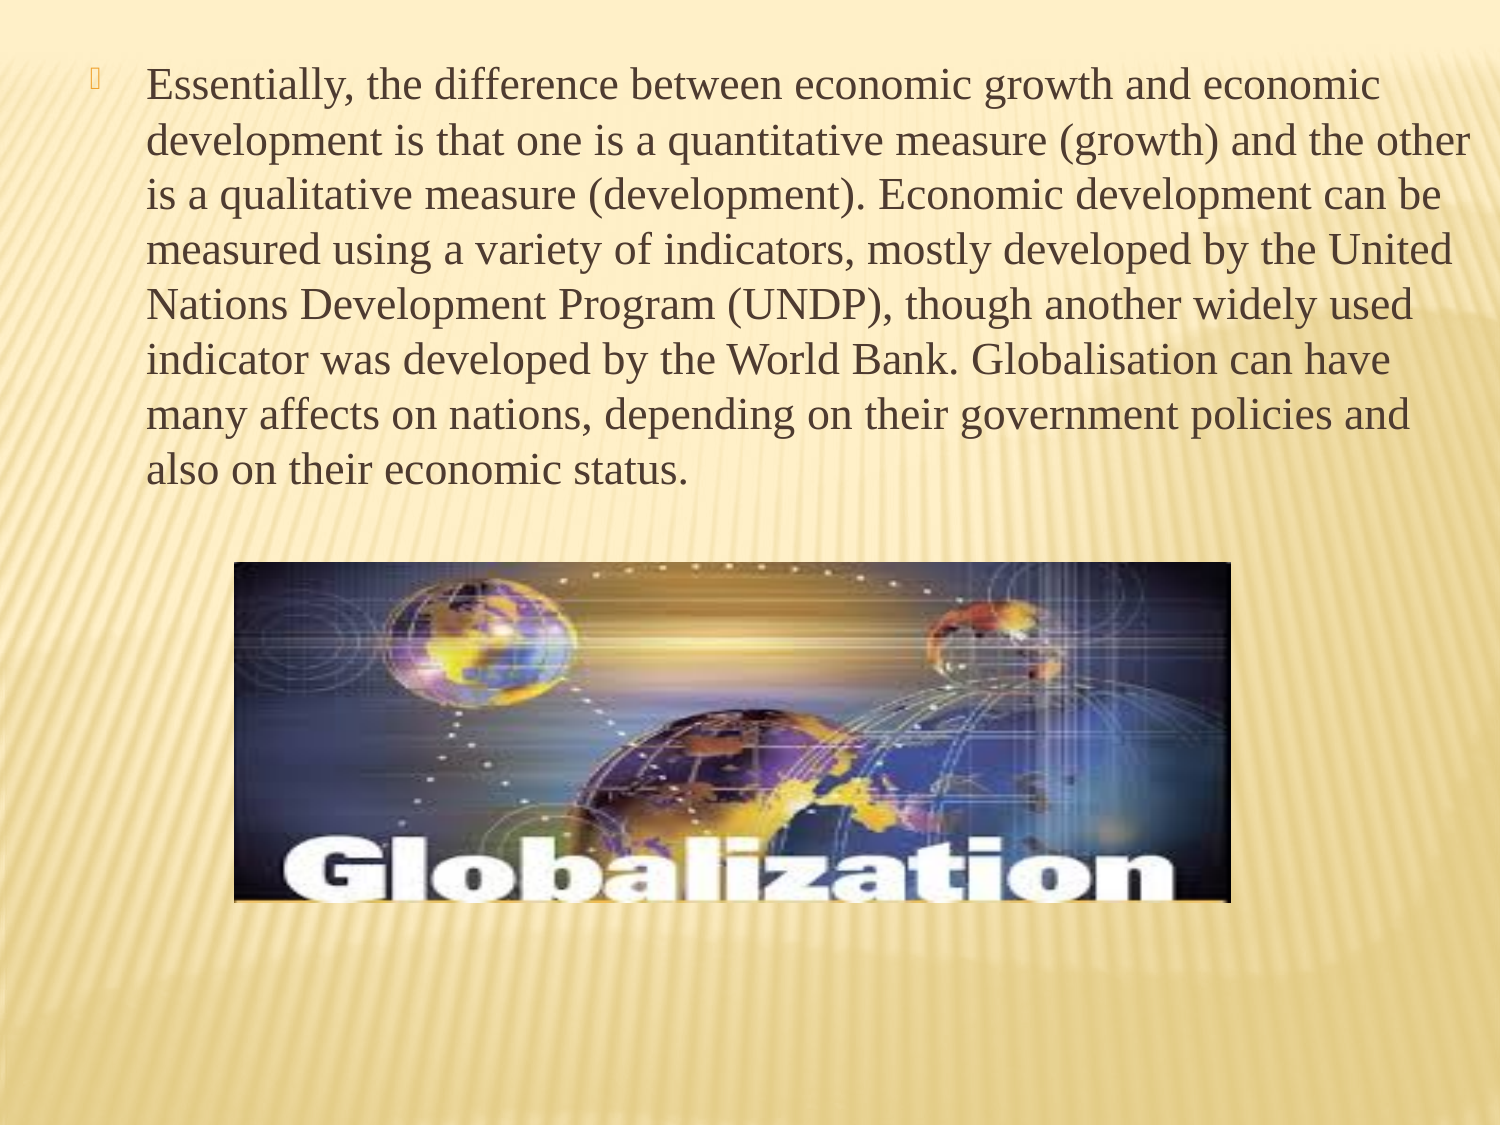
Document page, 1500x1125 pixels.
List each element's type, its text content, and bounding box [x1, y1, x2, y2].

picture [234, 562, 1231, 903]
list Essentially, the difference between economic growth and economic development is that one is a quantitative measure (growth) and the other is a qualitative measure (development). Economic development can be measured using a variety of indicators, mostly developed by the United Nations Development Program (UNDP), though another widely used indicator was developed by the World Bank. Globalisation can have many affects on nations, depending on their government policies and also on their economic status. [75, 46, 1500, 998]
